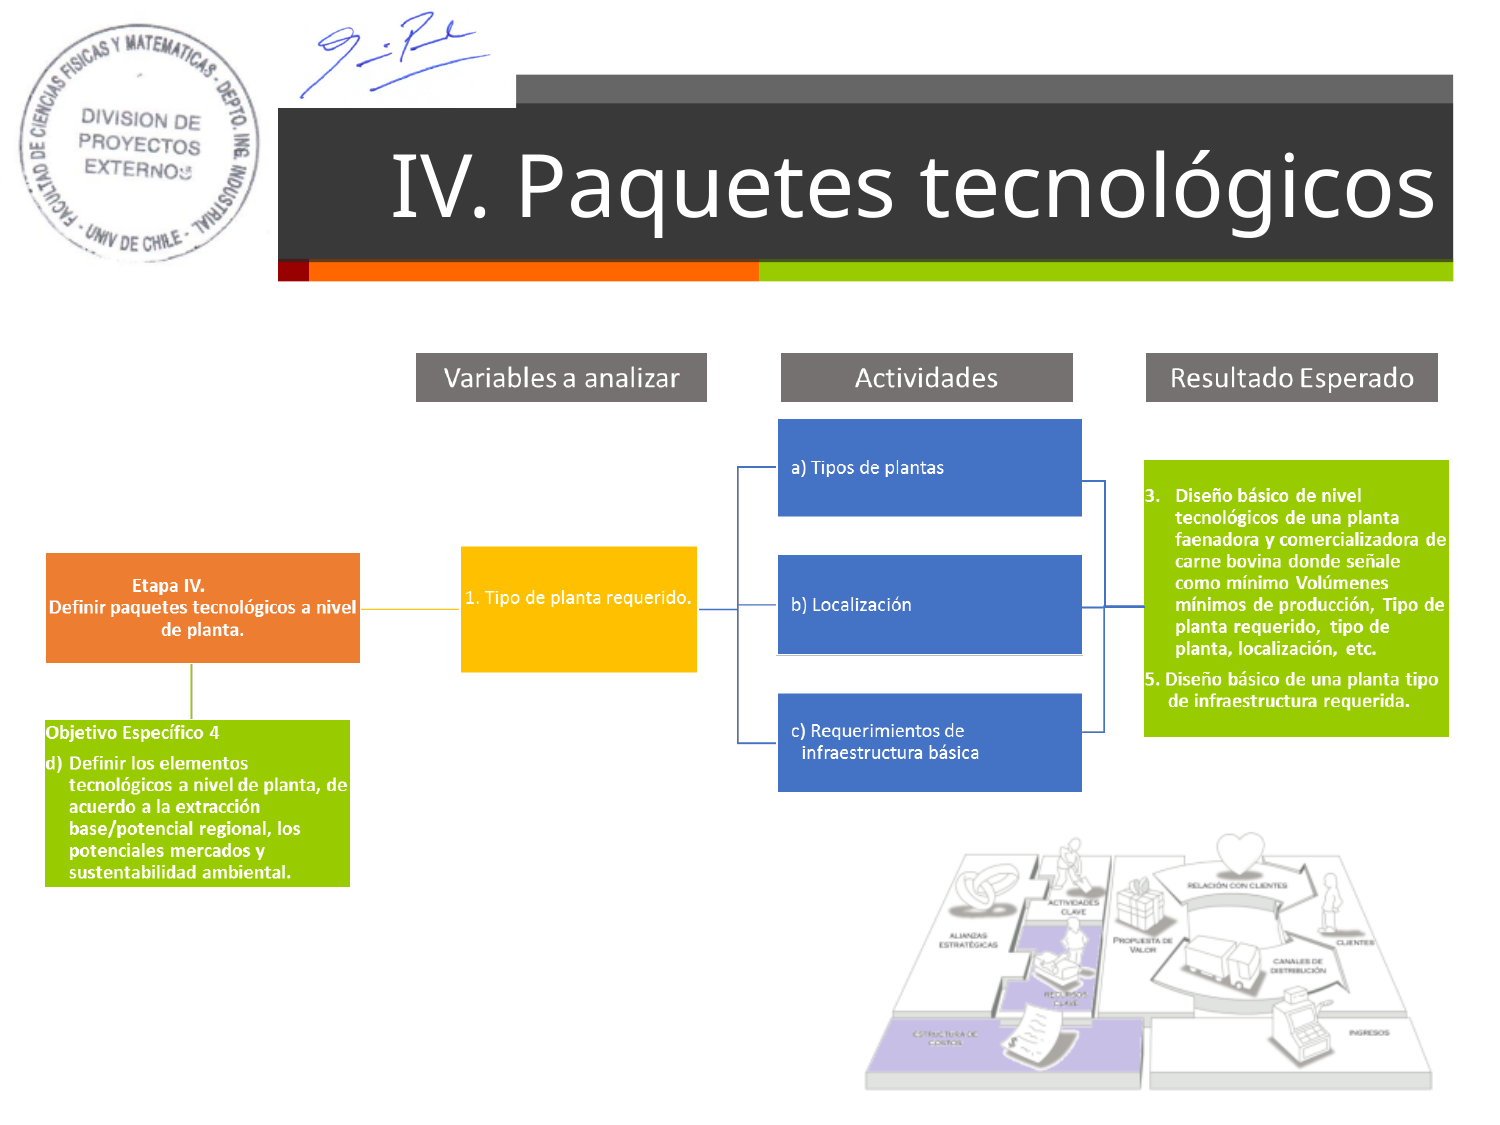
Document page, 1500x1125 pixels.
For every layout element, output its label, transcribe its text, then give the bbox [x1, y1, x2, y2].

picture [0, 0, 517, 286]
title IV. Paquetes tecnológicos [284, 103, 1454, 263]
picture [33, 341, 1465, 1108]
